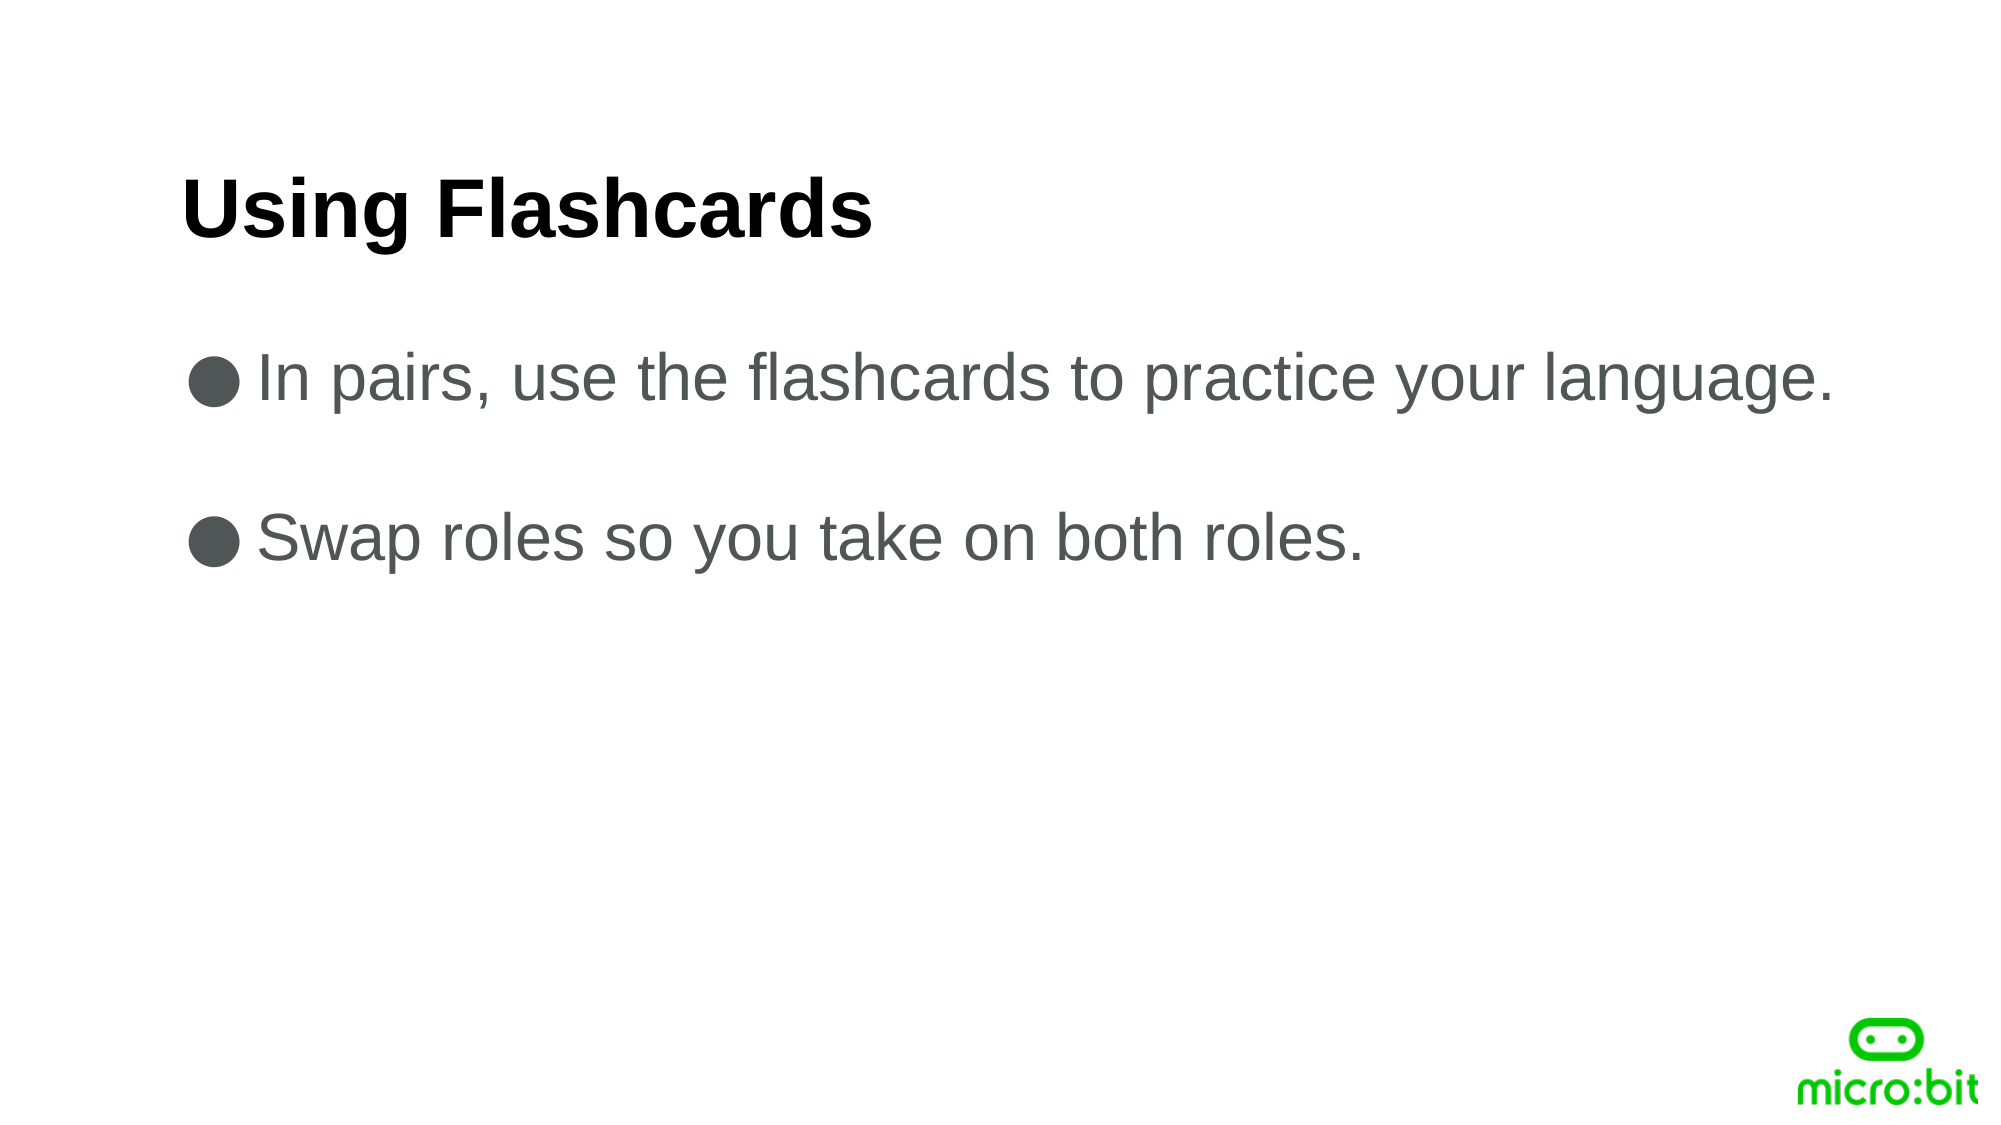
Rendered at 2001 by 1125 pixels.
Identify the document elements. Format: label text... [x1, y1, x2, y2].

picture [1797, 1017, 1978, 1106]
text_box Using Flashcards In pairs, use the flashcards to practice your language. Swap roles so you take on both roles. [166, 60, 1918, 884]
